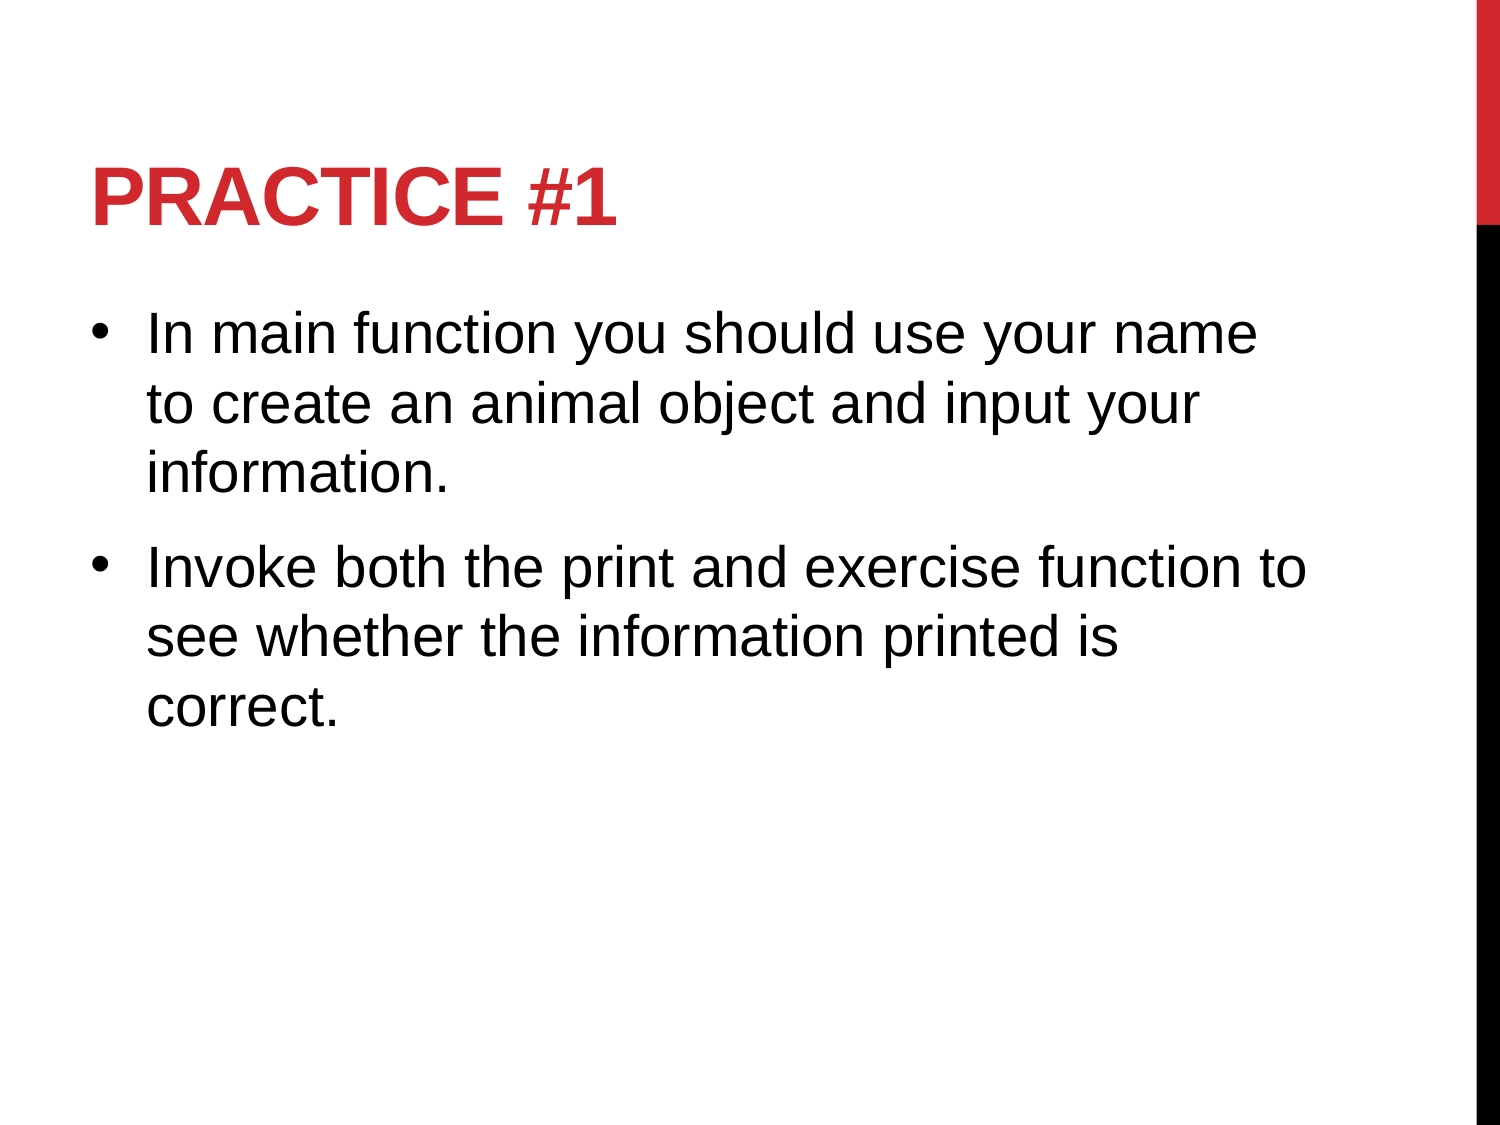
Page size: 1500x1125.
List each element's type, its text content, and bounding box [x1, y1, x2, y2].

list In main function you should use your name to create an animal object and input your information. Invoke both the print and exercise function to see whether the information printed is correct. [75, 287, 1325, 1005]
title Practice #1 [75, 25, 1025, 250]
